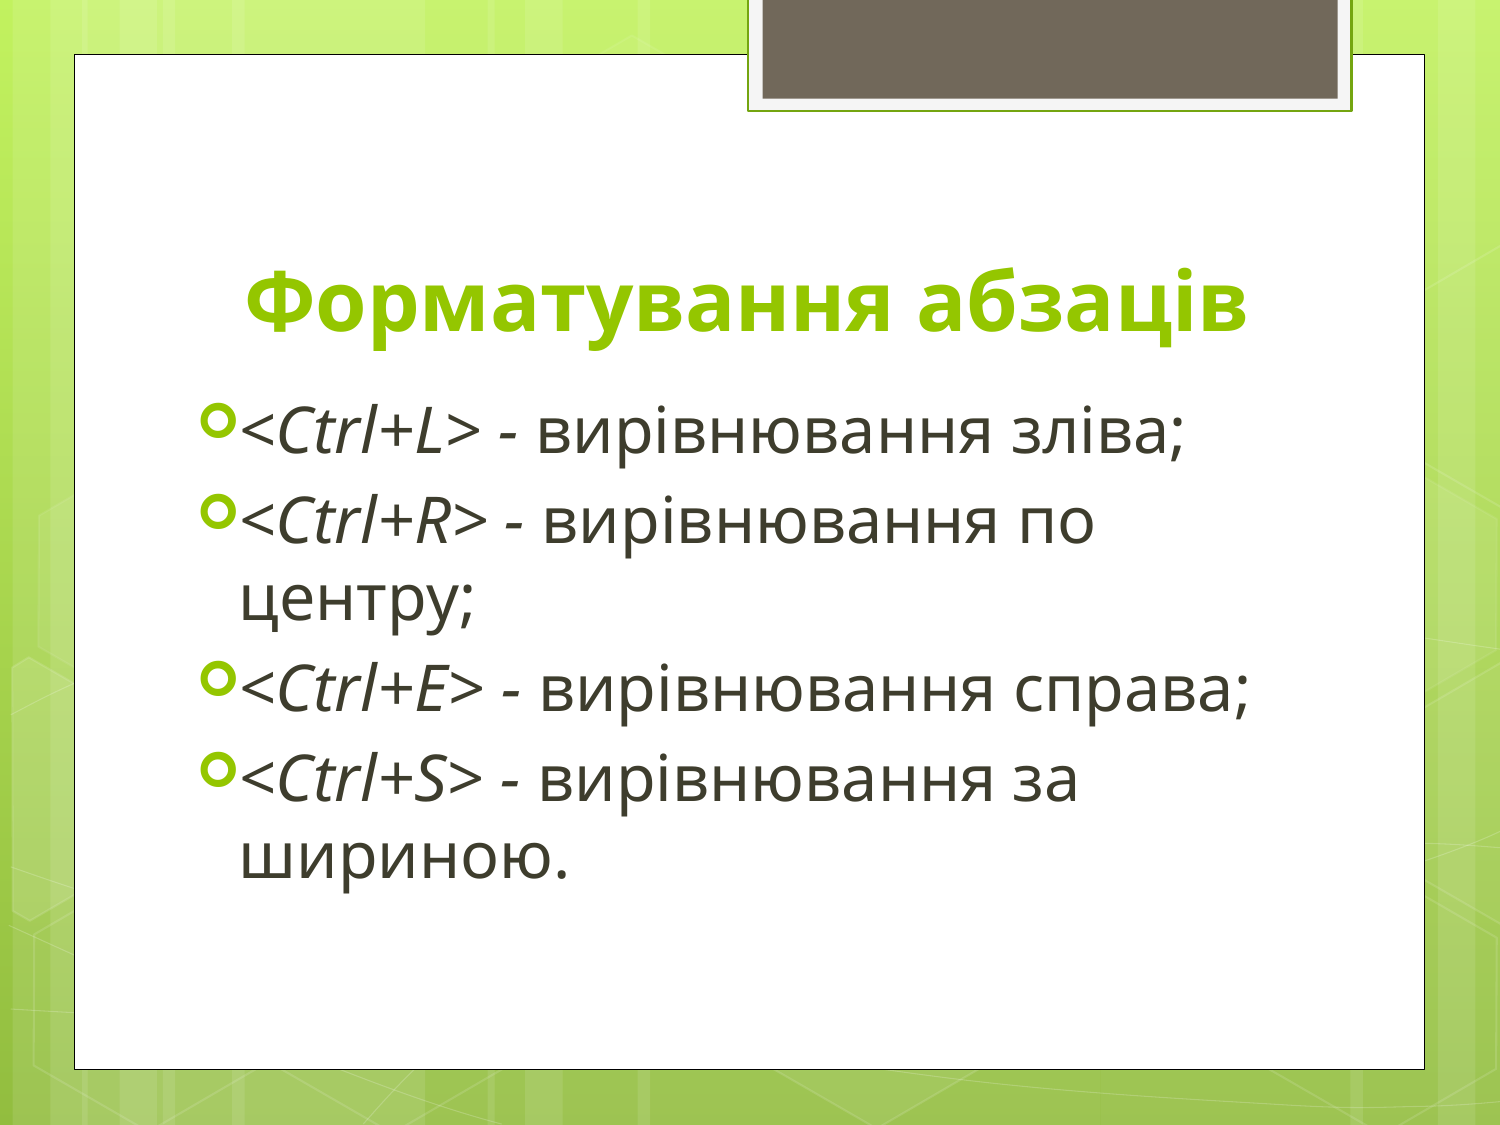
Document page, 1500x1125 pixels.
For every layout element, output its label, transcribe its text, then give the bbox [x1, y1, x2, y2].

title Форматування абзаців [171, 168, 1324, 357]
list <Сtrl+L> - вирівнювання зліва; <Сtrl+R> - вирівнювання по центру; <Сtrl+Е> - вирівнювання справа; <Сtrl+S> - вирівнювання за шириною. [171, 381, 1283, 957]
